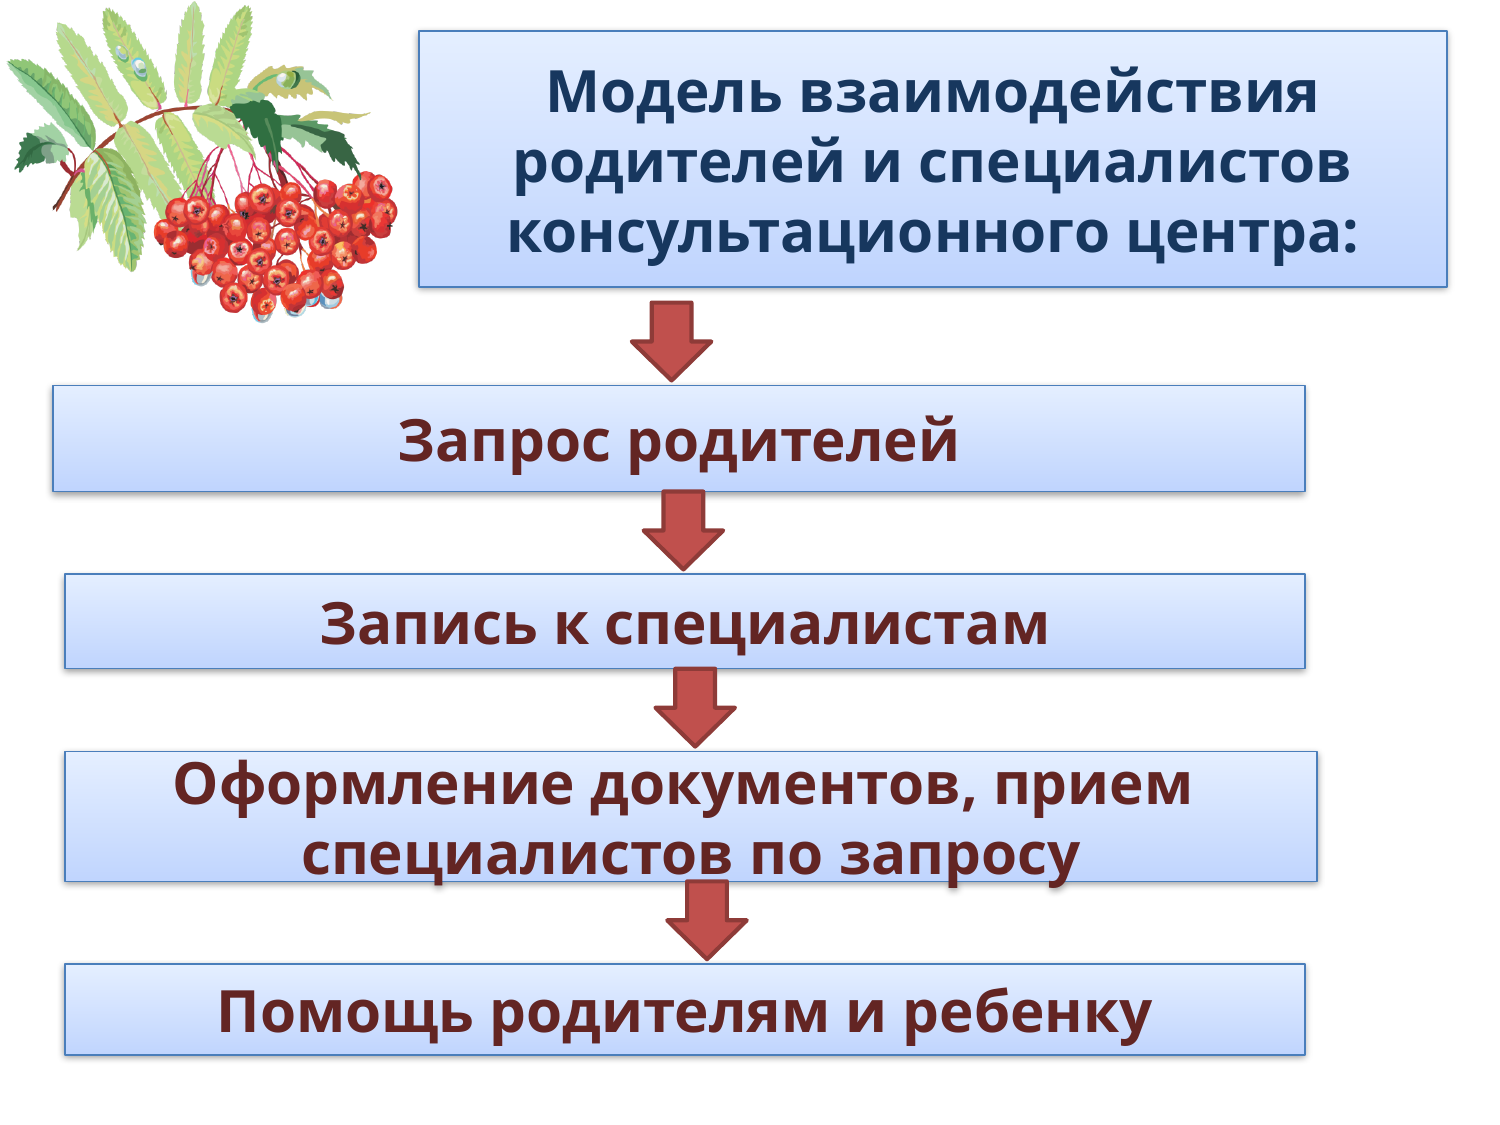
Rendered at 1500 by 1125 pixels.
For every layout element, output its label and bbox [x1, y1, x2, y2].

text_box [0, 0, 1448, 1056]
